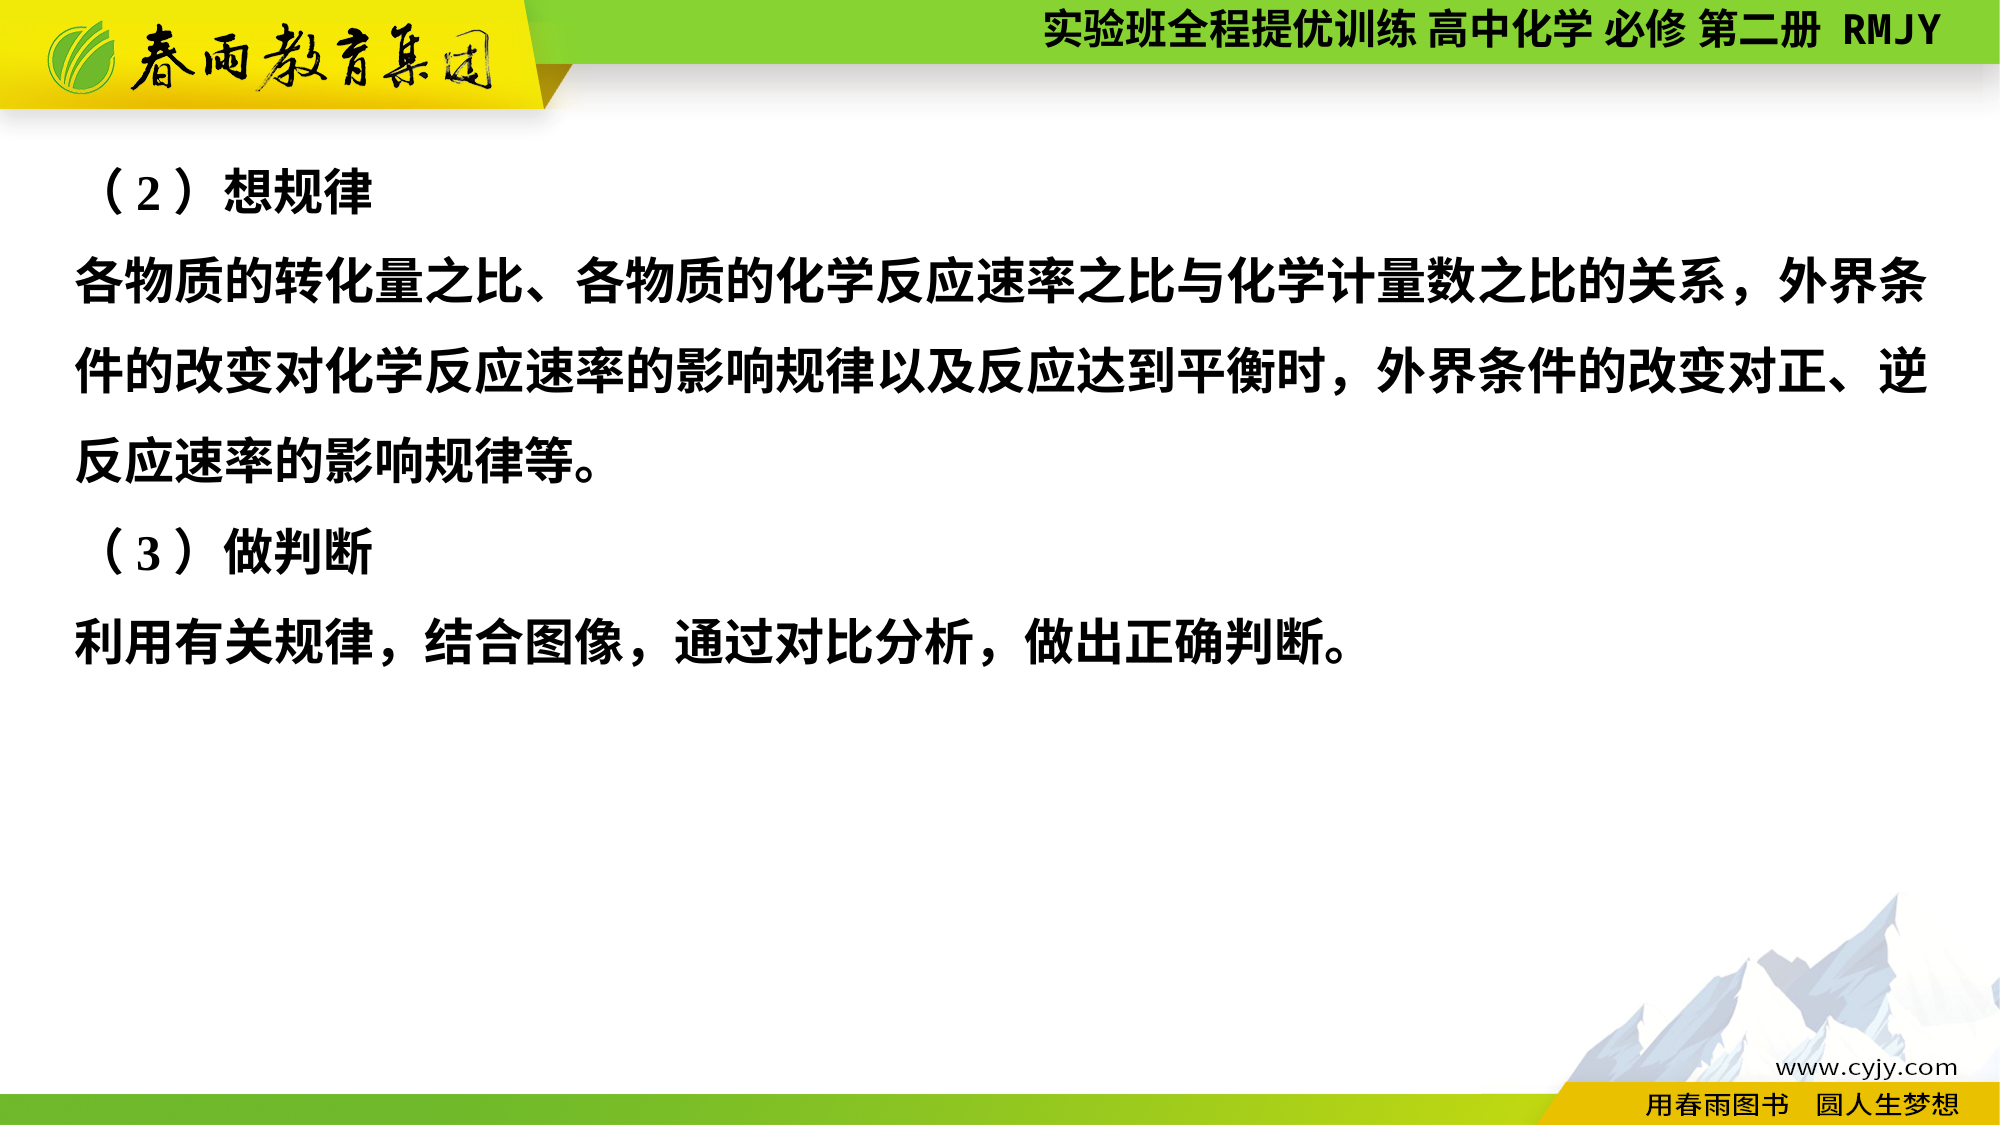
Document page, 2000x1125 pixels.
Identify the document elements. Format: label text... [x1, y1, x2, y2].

picture [0, 0, 2000, 1125]
list （2）想规律 各物质的转化量之比、各物质的化学反应速率之比与化学计量数之比的关系，外界条件的改变对化学反应速率的影响规律以及反应达到平衡时，外界条件的改变对正、逆反应速率的影响规律等。 （3）做判断 利用有关规律，结合图像，通过对比分析，做出正确判断。 [59, 122, 1944, 683]
